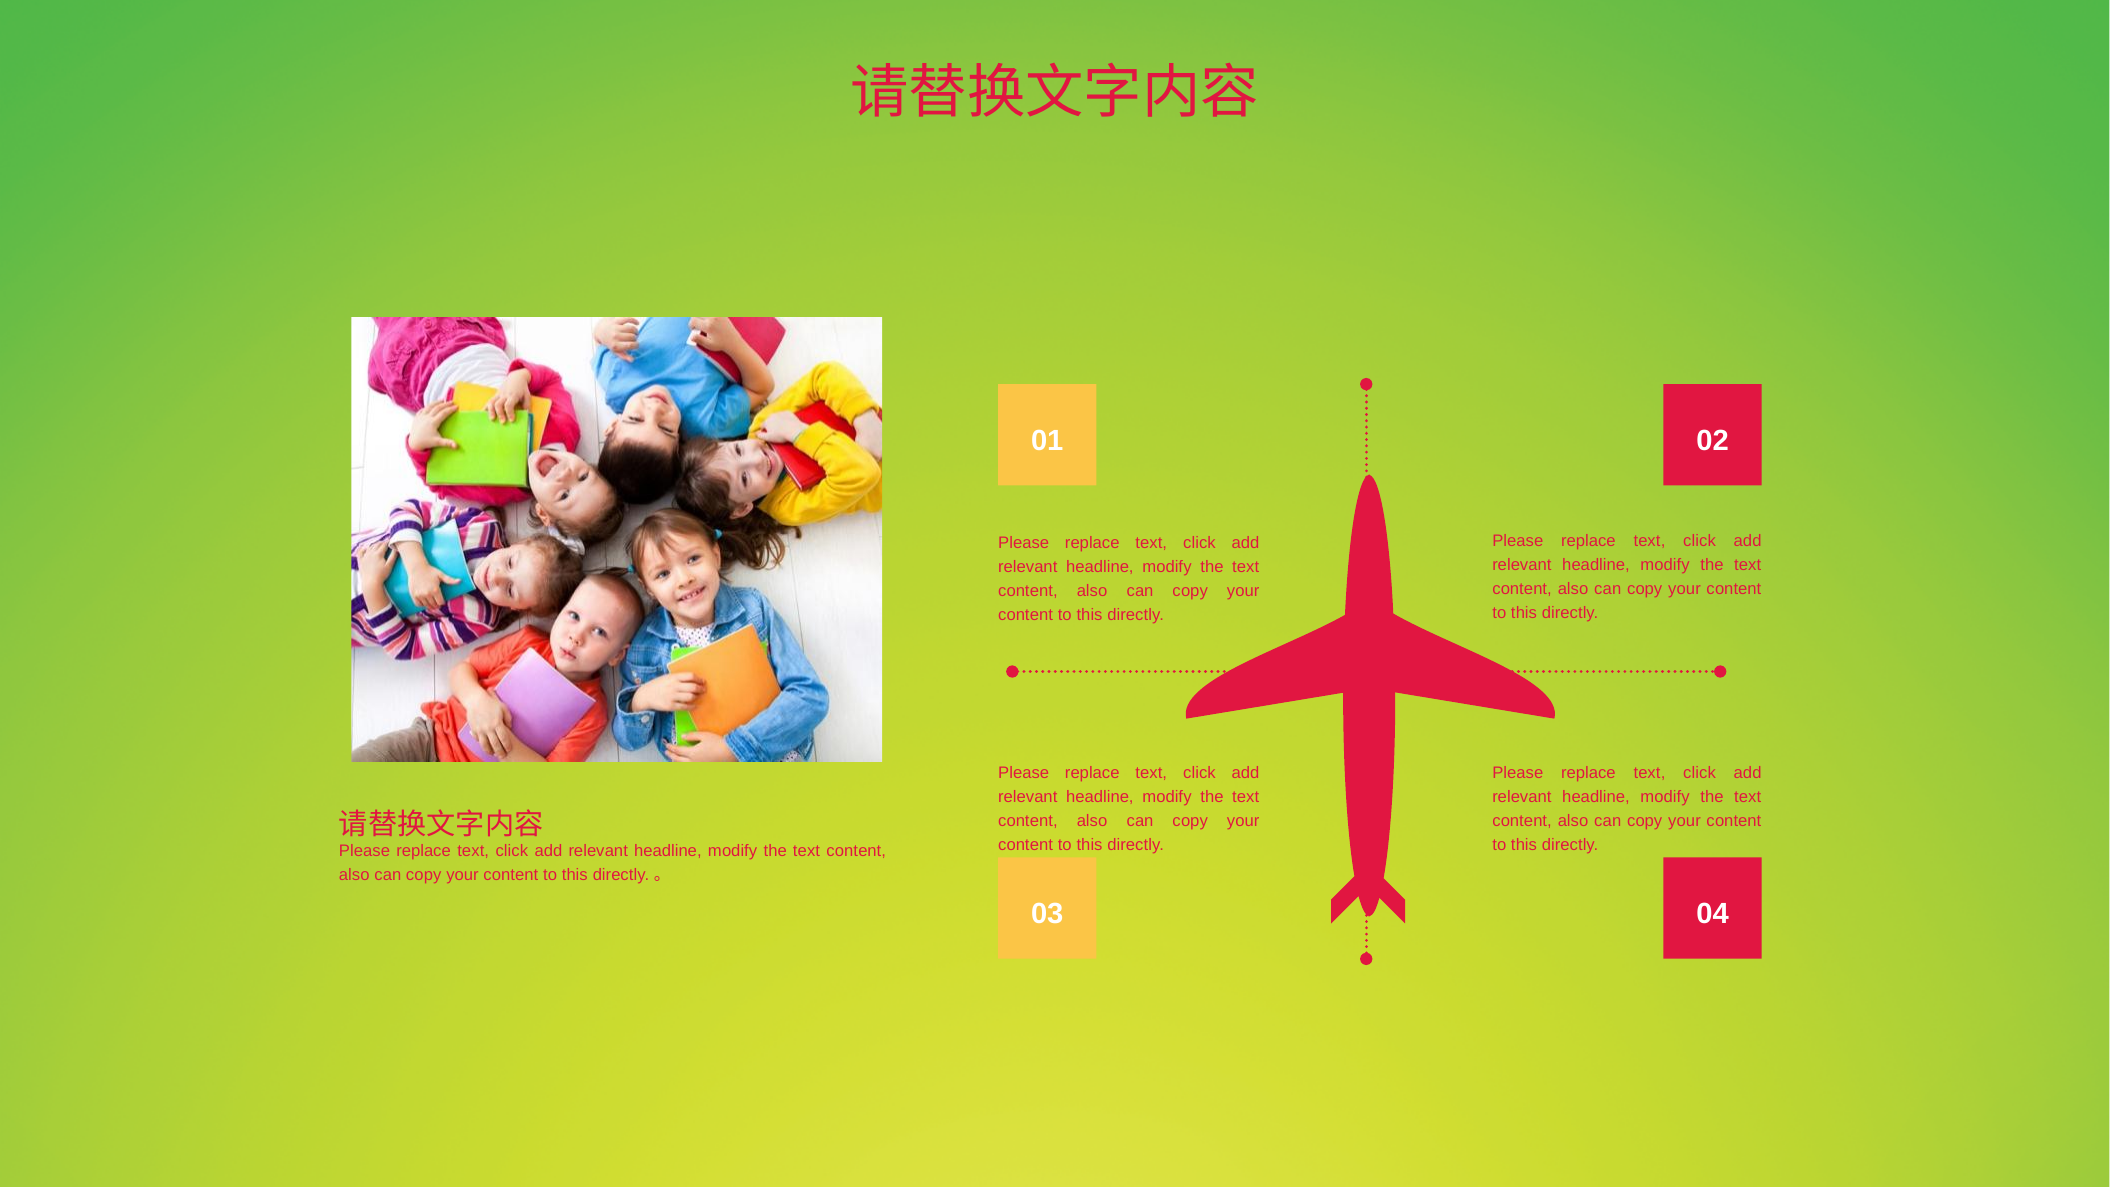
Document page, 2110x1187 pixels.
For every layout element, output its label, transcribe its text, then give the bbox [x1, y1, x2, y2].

text_box [1367, 672, 1556, 926]
text_box [1367, 473, 1515, 671]
text_box Please replace text, click add relevant headline, modify the text content, also can copy your content to this directly. [998, 758, 1260, 854]
text_box Please replace text, click add relevant headline, modify the text content, also can copy your content to this directly. [998, 527, 1260, 624]
text_box 04 [1662, 856, 1763, 960]
text_box [1184, 672, 1366, 927]
text_box [1226, 475, 1366, 671]
text_box 请替换文字内容 [339, 798, 650, 836]
text_box 请替换文字内容 [820, 32, 1289, 124]
text_box [350, 317, 883, 763]
text_box 01 [997, 383, 1098, 486]
text_box 02 [1662, 383, 1763, 486]
text_box Please replace text, click add relevant headline, modify the text content, also can copy your content to this directly. [1492, 758, 1762, 854]
text_box Please replace text, click add relevant headline, modify the text content, also can copy your content to this directly. [1492, 525, 1762, 622]
text_box Please replace text, click add relevant headline, modify the text content, also can copy your content to this directly.。 [339, 836, 888, 884]
picture [0, 0, 2110, 1187]
text_box 03 [997, 856, 1098, 960]
